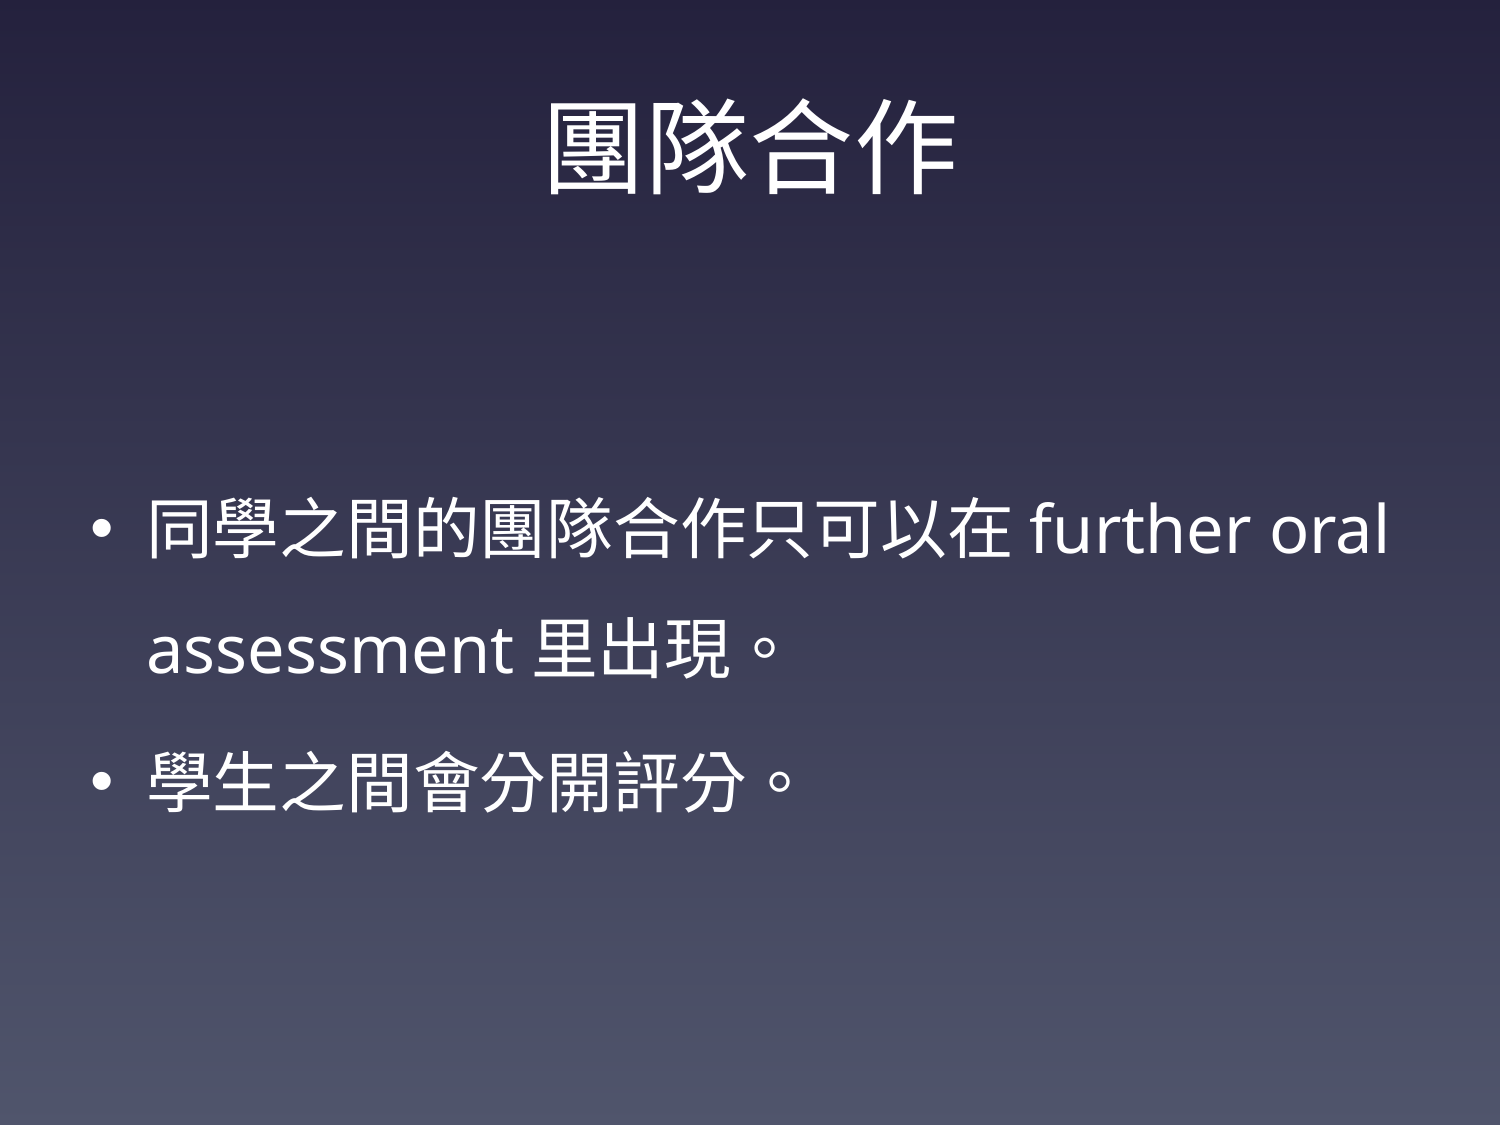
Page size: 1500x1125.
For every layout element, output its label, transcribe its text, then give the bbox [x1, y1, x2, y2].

list 同學之間的團隊合作只可以在further oral assessment里出現。 學生之間會分開評分。 [75, 262, 1425, 1005]
title 團隊合作 [75, 75, 1425, 262]
